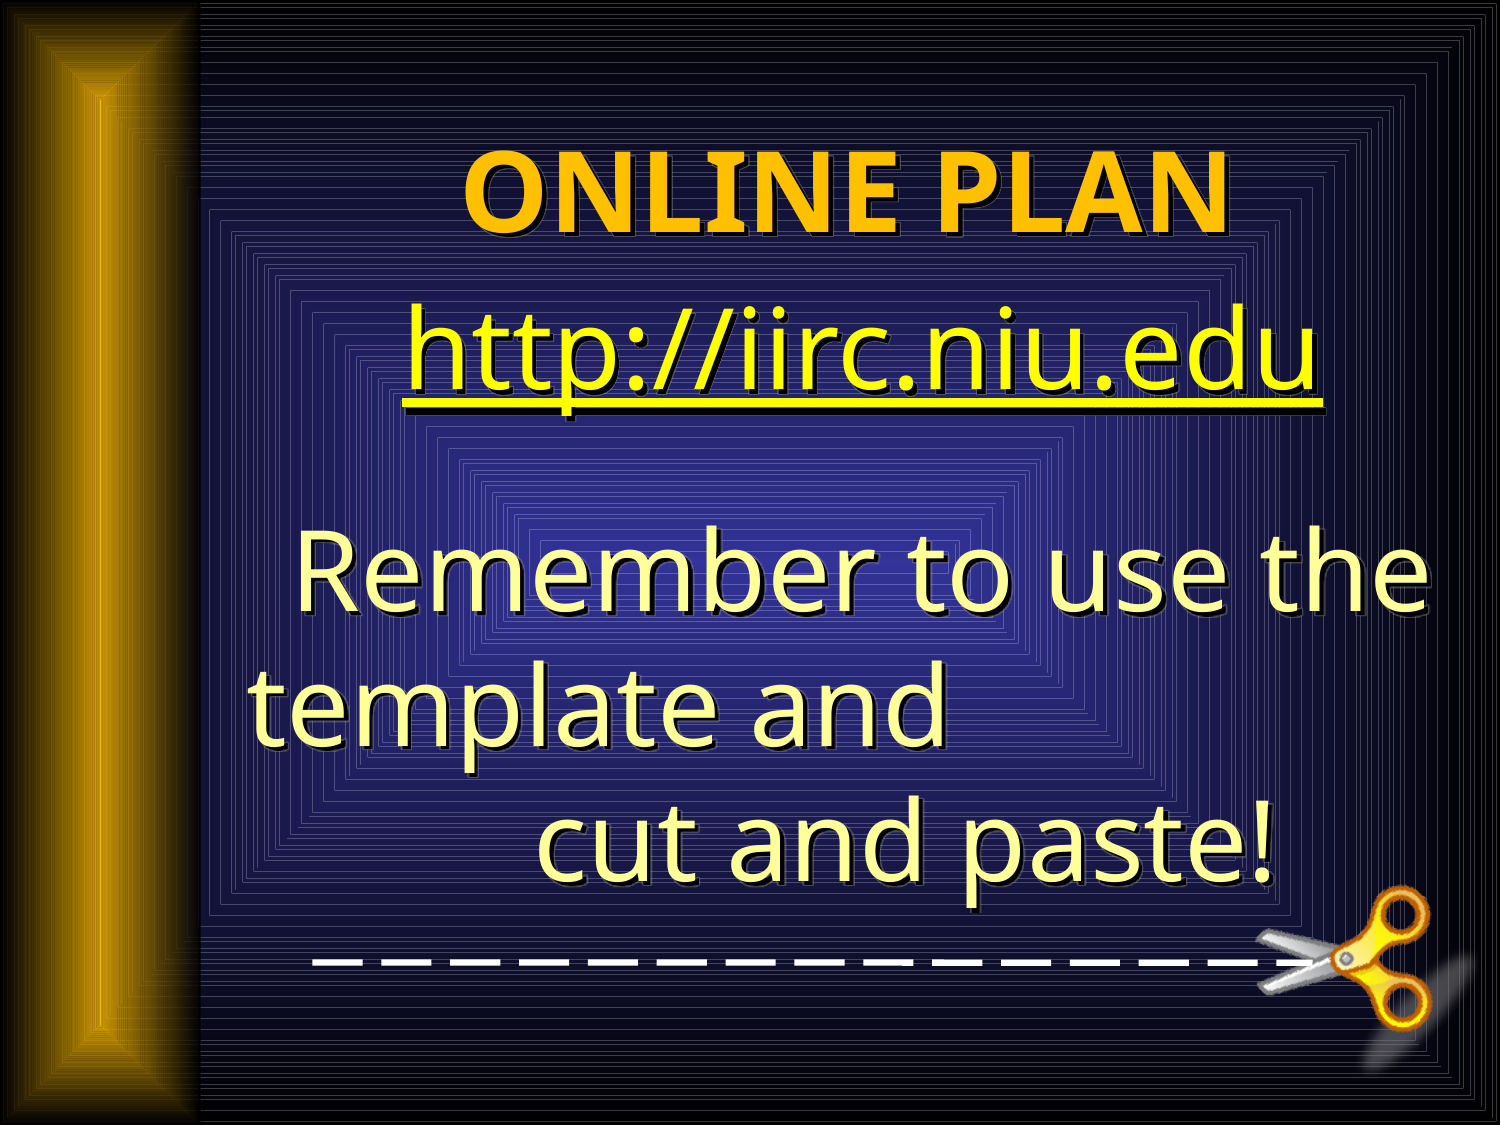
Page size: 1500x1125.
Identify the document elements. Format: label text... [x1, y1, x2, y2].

picture [1221, 821, 1500, 1104]
title Remember to use the template and cut and paste! [224, 0, 1500, 112]
list ONLINE PLAN http://iirc.niu.edu [224, 112, 1500, 513]
